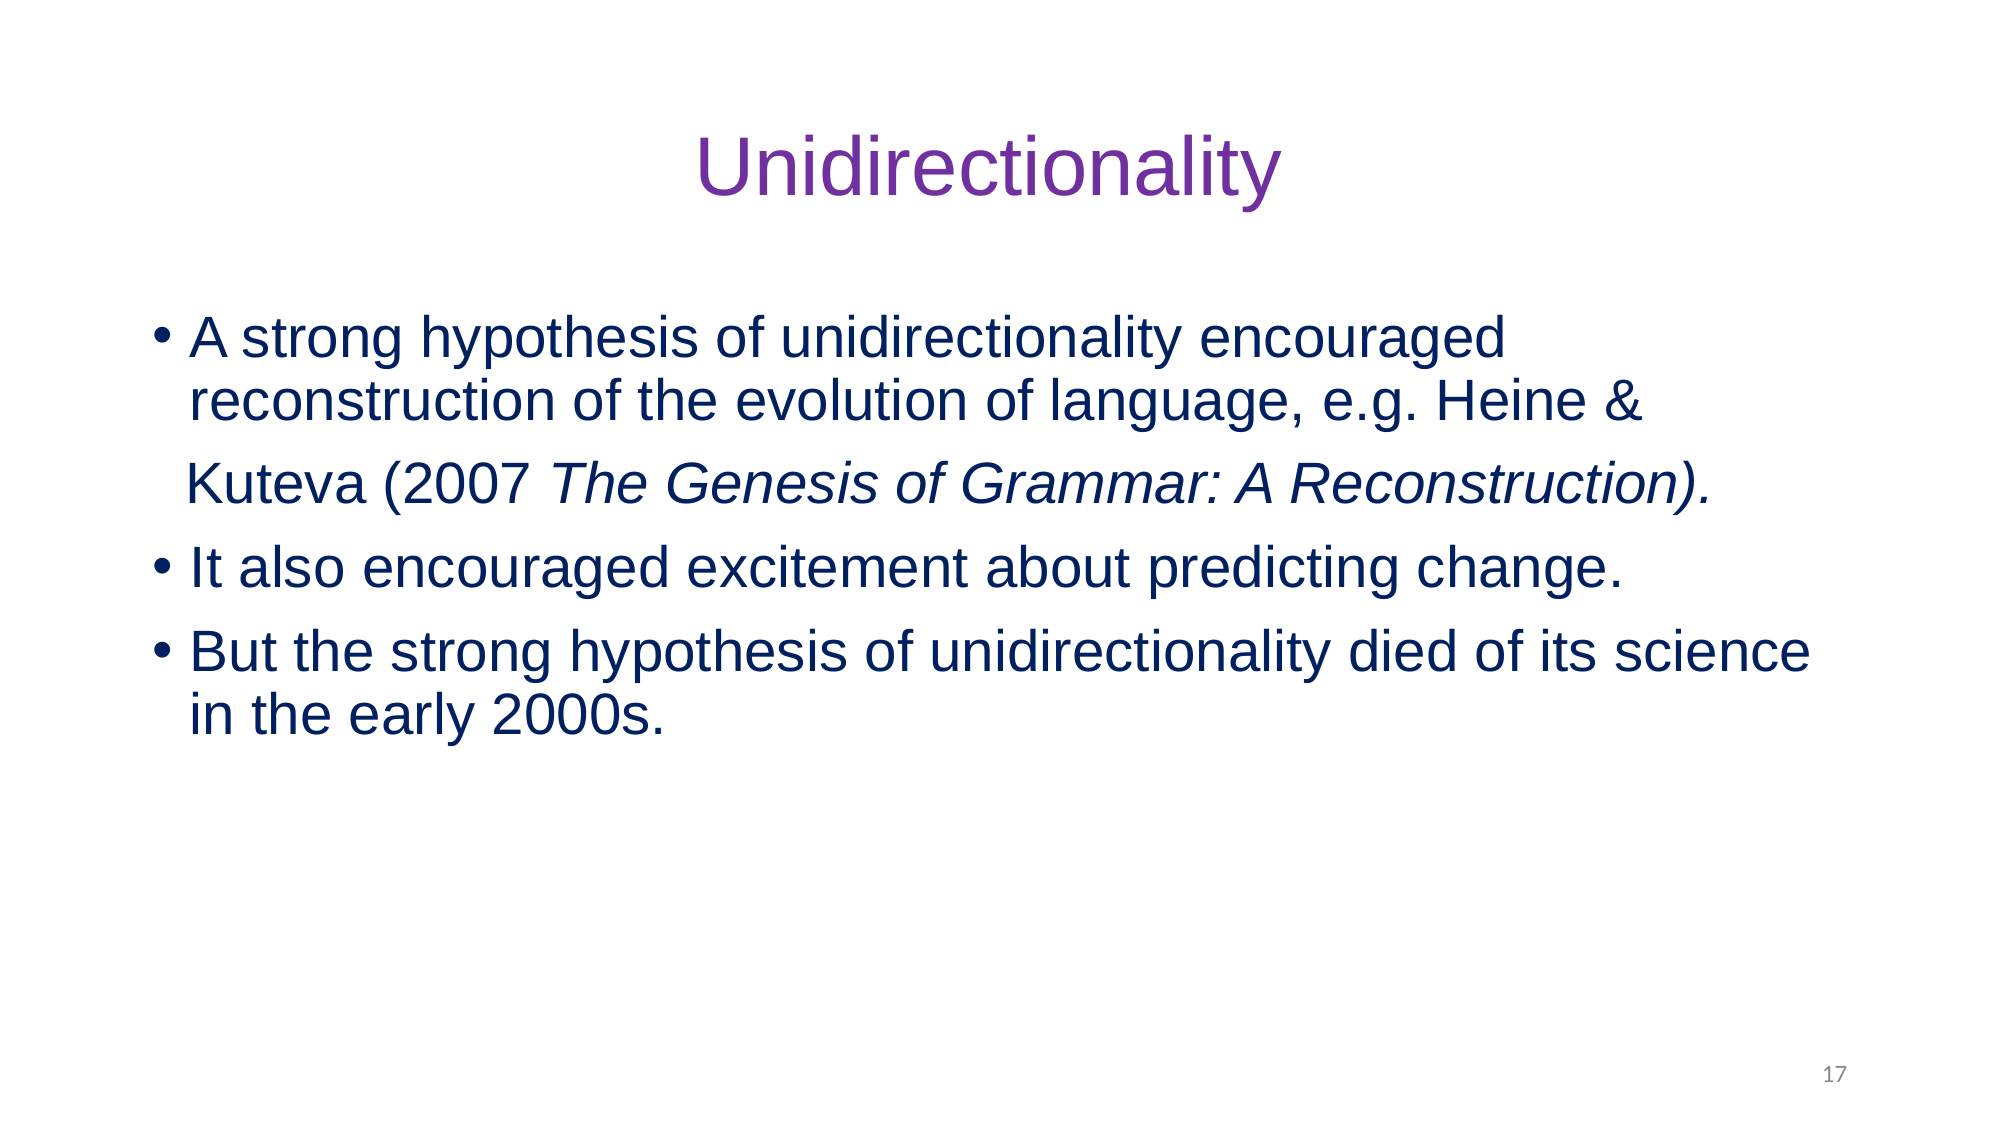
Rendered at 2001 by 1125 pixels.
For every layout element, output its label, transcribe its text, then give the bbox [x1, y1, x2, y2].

list A strong hypothesis of unidirectionality encouraged reconstruction of the evolution of language, e.g. Heine & Kuteva (2007 The Genesis of Grammar: A Reconstruction). It also encouraged excitement about predicting change. But the strong hypothesis of unidirectionality died of its science in the early 2000s. [137, 299, 1863, 1014]
slide_number 17 [1412, 1042, 1863, 1103]
title Unidirectionality [137, 59, 1863, 278]
